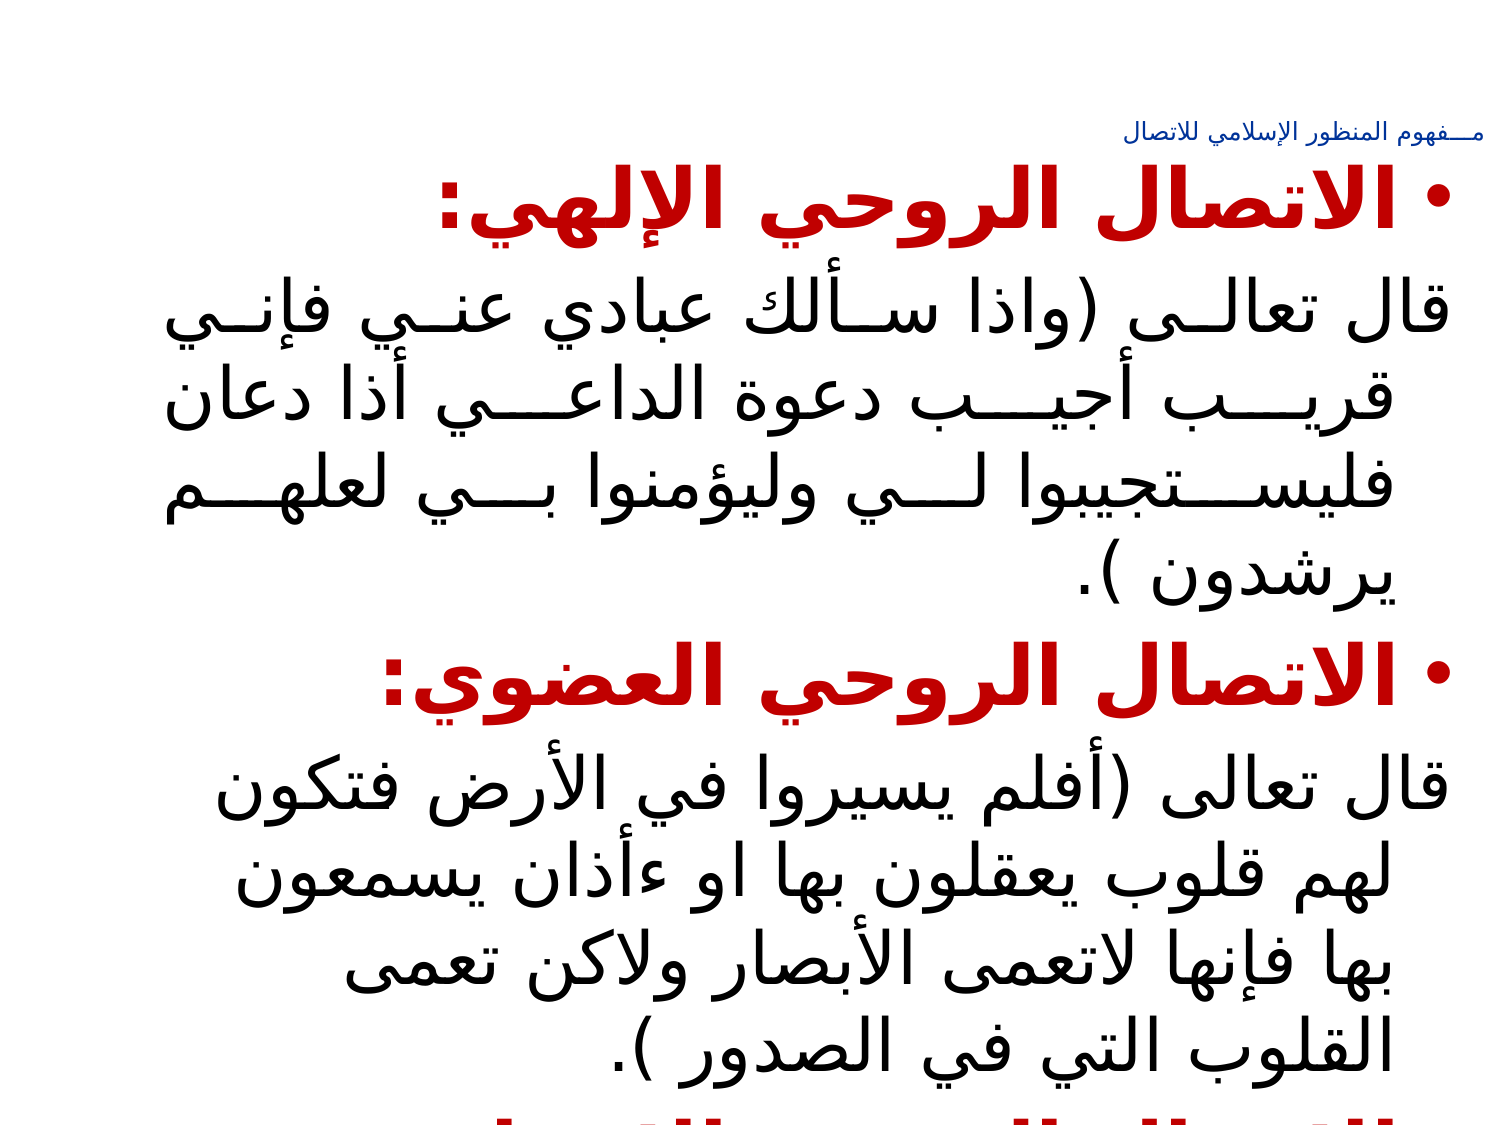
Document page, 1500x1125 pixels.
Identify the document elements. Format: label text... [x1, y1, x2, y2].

list الاتصال الروحي الإلهي: قال تعالى (واذا سألك عبادي عني فإني قريب أجيب دعوة الداعي أذا دعان فليستجيبوا لي وليؤمنوا بي لعلهم يرشدون ). الاتصال الروحي العضوي: قال تعالى (أفلم يسيروا في الأرض فتكون لهم قلوب يعقلون بها او ءأذان يسمعون بها فإنها لاتعمى الأبصار ولاكن تعمى القلوب التي في الصدور ). الاتصال الروحي الإنساني (الجماهيري ): قال تعالى (أبلغكم رسالات ربي وانصح لكم وأعلم من الله ما لا تعلمون ) [147, 137, 1469, 1000]
title مـــفهوم المنظور الإسلامي للاتصال [0, 106, 1500, 220]
